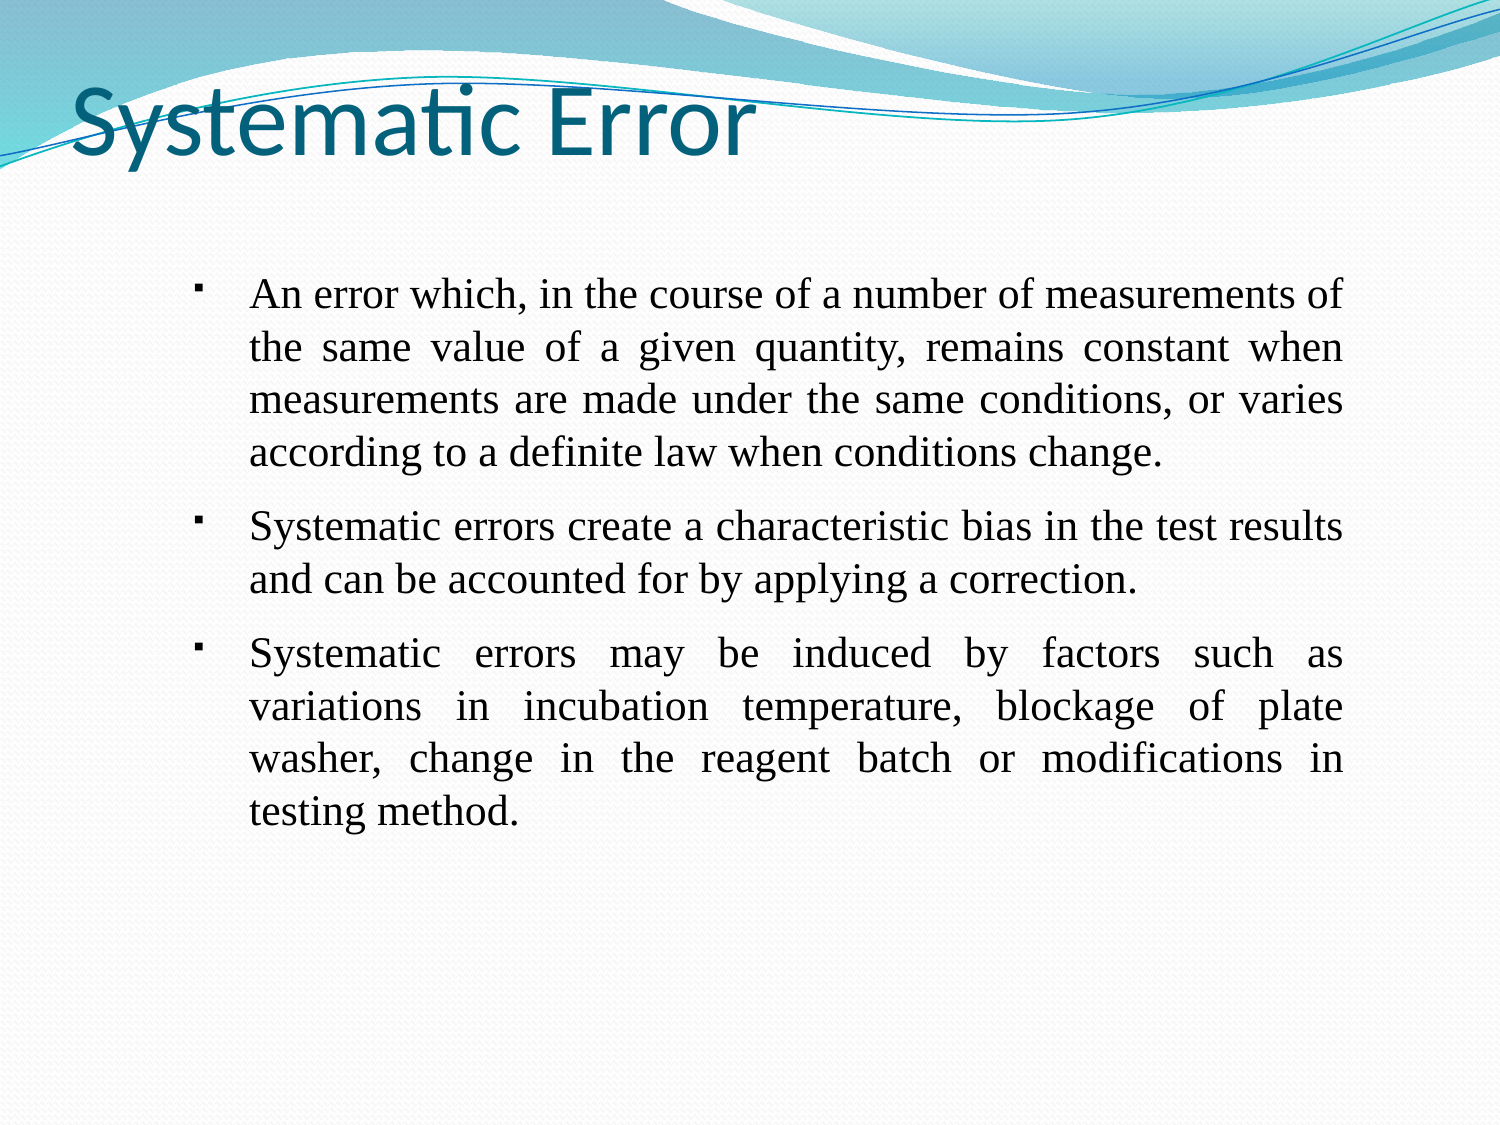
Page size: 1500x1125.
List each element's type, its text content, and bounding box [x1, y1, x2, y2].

title Systematic Error [70, 35, 1184, 176]
text_box An error which, in the course of a number of measurements of the same value of a given quantity, remains constant when measurements are made under the same conditions, or varies according to a definite law when conditions change. Systematic errors create a characteristic bias in the test results and can be accounted for by applying a correction. Systematic errors may be induced by factors such as variations in incubation temperature, blockage of plate washer, change in the reagent batch or modifications in testing method. [140, 257, 1360, 842]
